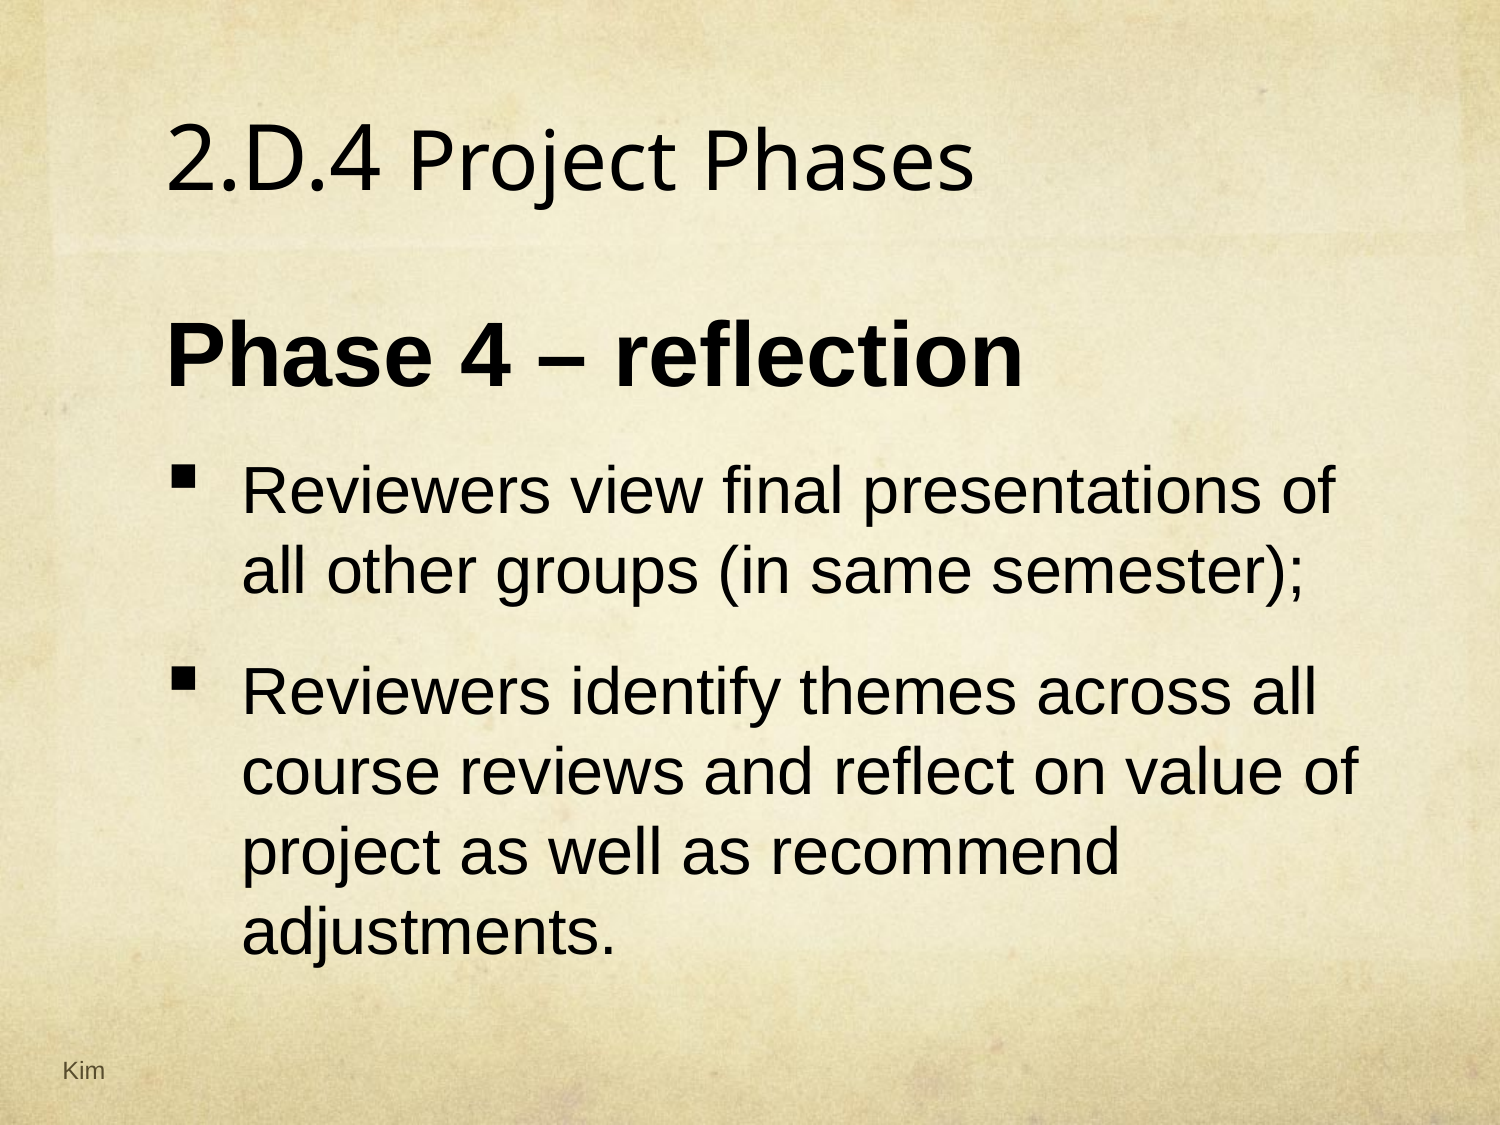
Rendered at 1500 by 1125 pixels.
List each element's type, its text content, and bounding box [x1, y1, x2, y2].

title 2.D.4 Project Phases [149, 82, 1350, 226]
picture [0, 0, 1500, 1125]
list Phase 4 – reflection Reviewers view final presentations of all other groups (in same semester); Reviewers identify themes across all course reviews and reflect on value of project as well as recommend adjustments. [149, 287, 1403, 1048]
text_box Kim [47, 1046, 459, 1092]
